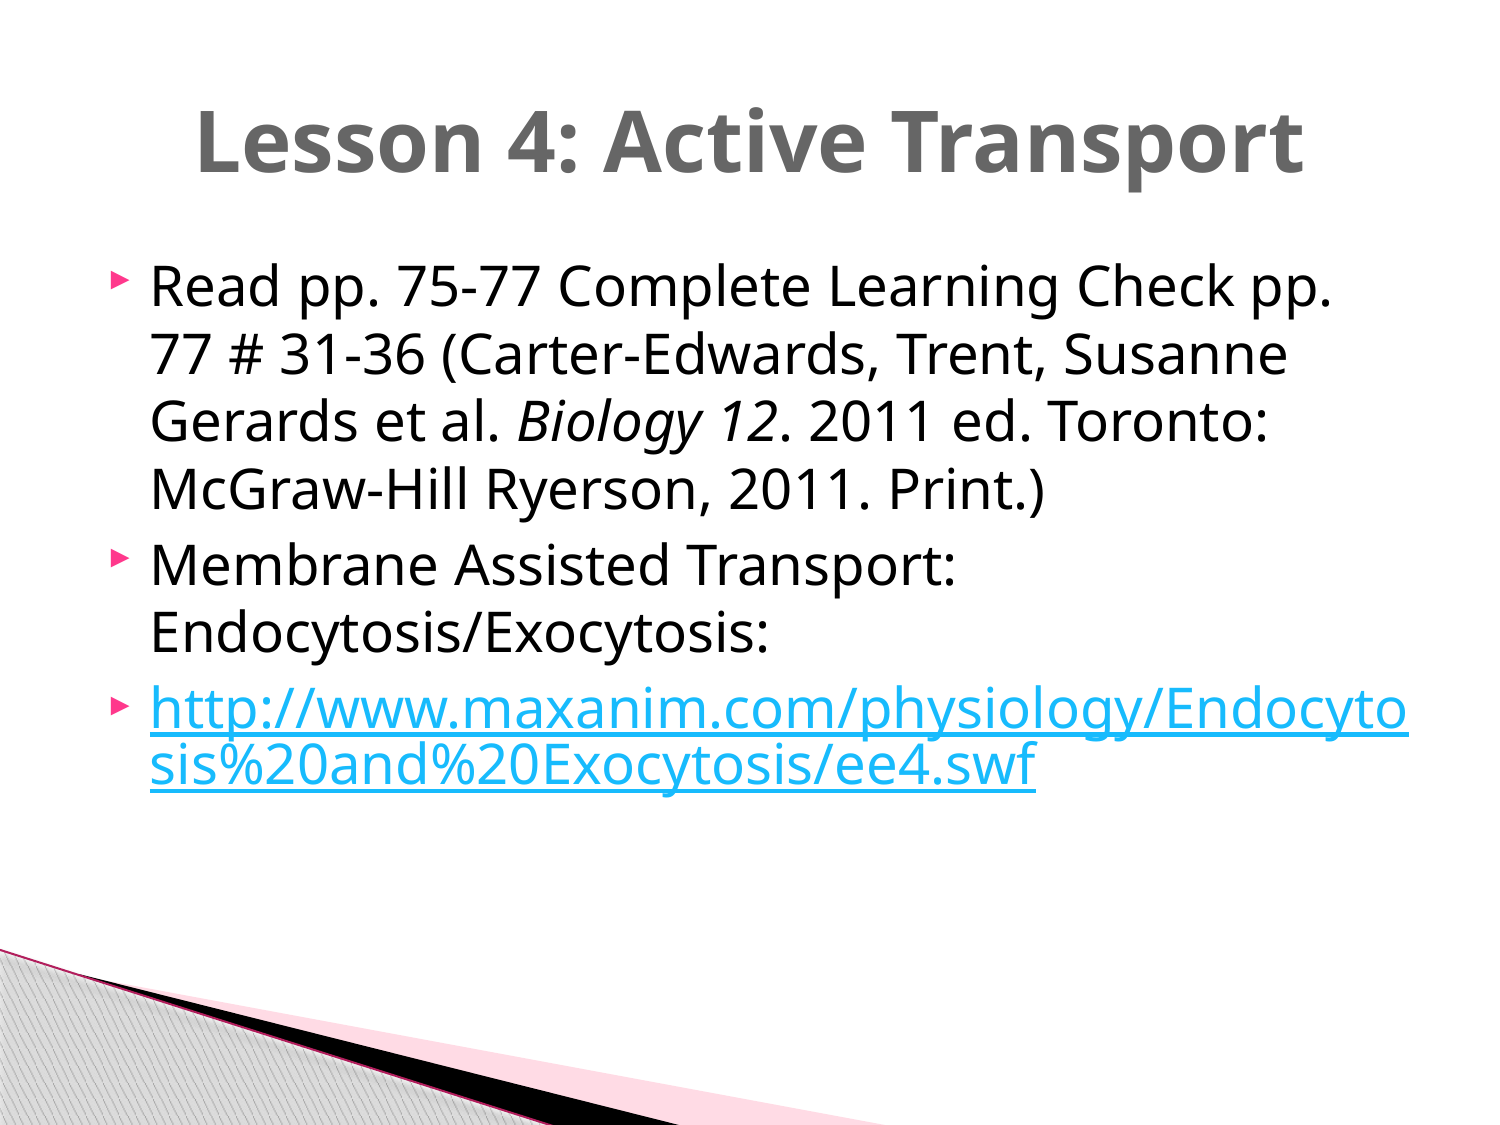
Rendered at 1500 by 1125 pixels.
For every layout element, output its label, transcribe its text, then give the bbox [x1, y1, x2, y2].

list Read pp. 75-77 Complete Learning Check pp. 77 # 31-36 (Carter-Edwards, Trent, Susanne Gerards et al. Biology 12. 2011 ed. Toronto: McGraw-Hill Ryerson, 2011. Print.) Membrane Assisted Transport: Endocytosis/Exocytosis: http://www.maxanim.com/physiology/Endocytosis%20and%20Exocytosis/ee4.swf [75, 243, 1425, 986]
title Lesson 4: Active Transport [75, 45, 1425, 233]
